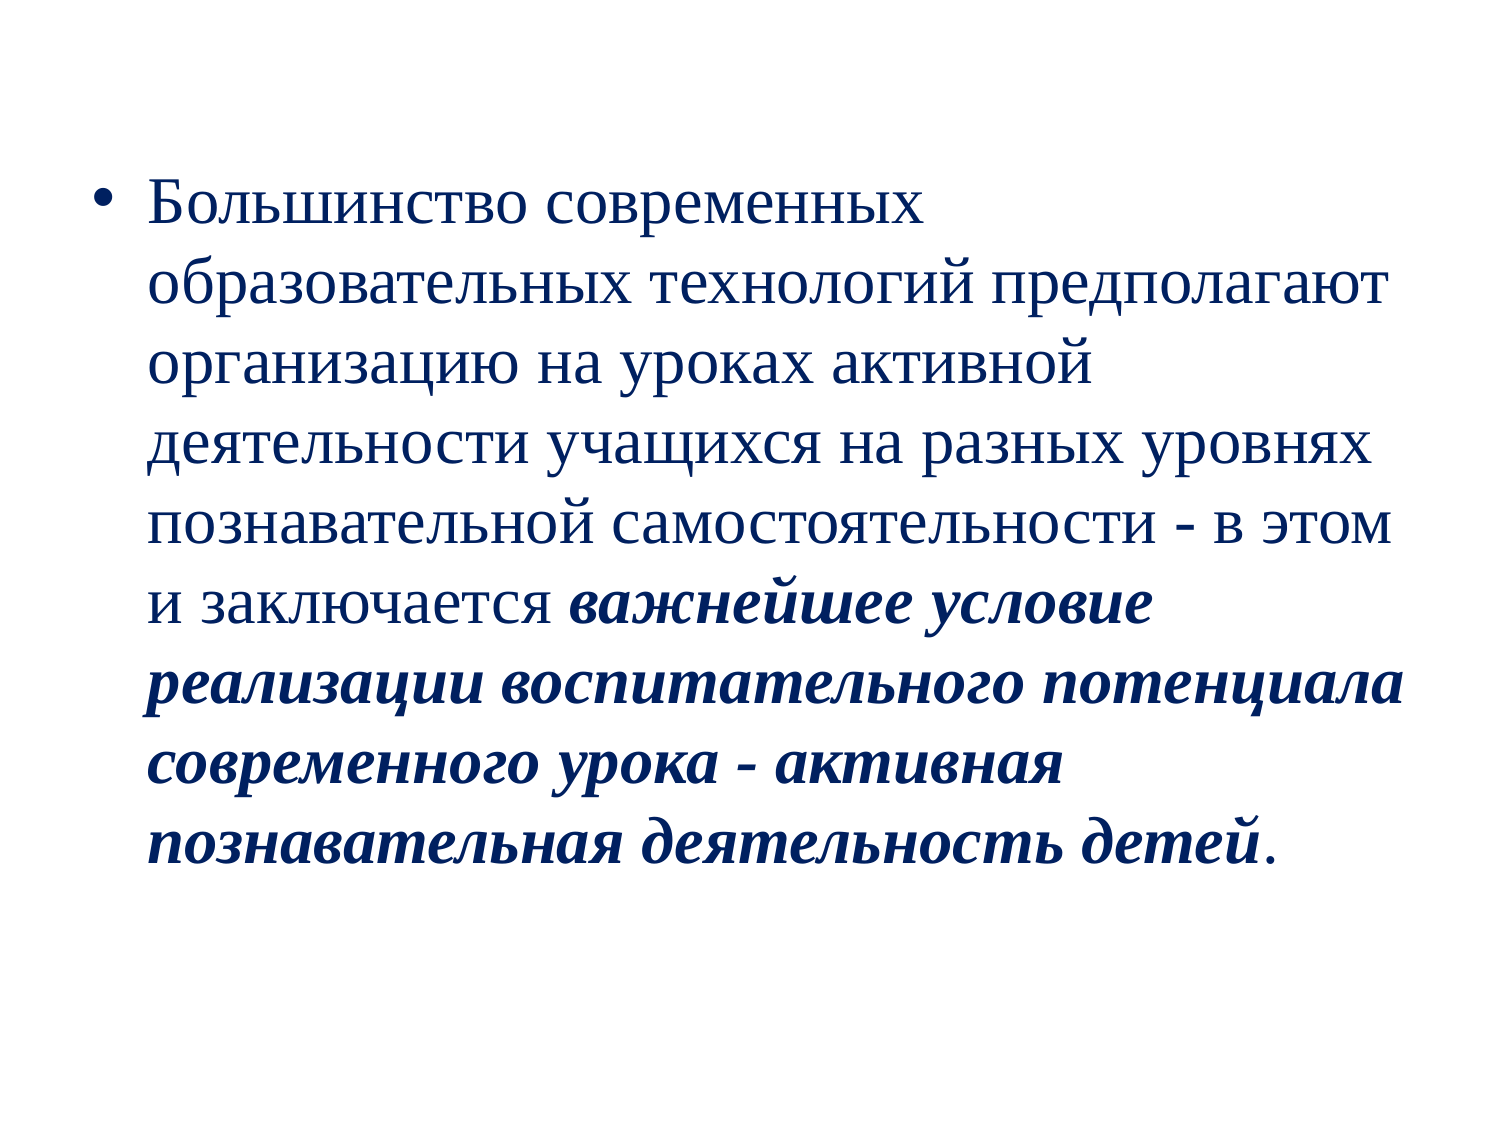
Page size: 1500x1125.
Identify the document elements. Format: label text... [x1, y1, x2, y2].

list Большинство современных образовательных технологий предполагают организацию на уроках активной деятельности учащихся на разных уровнях познавательной самостоятельности - в этом и заключается важнейшее условие реализации воспитательного потенциала современного урока - активная познавательная деятельность детей. [76, 149, 1425, 1005]
